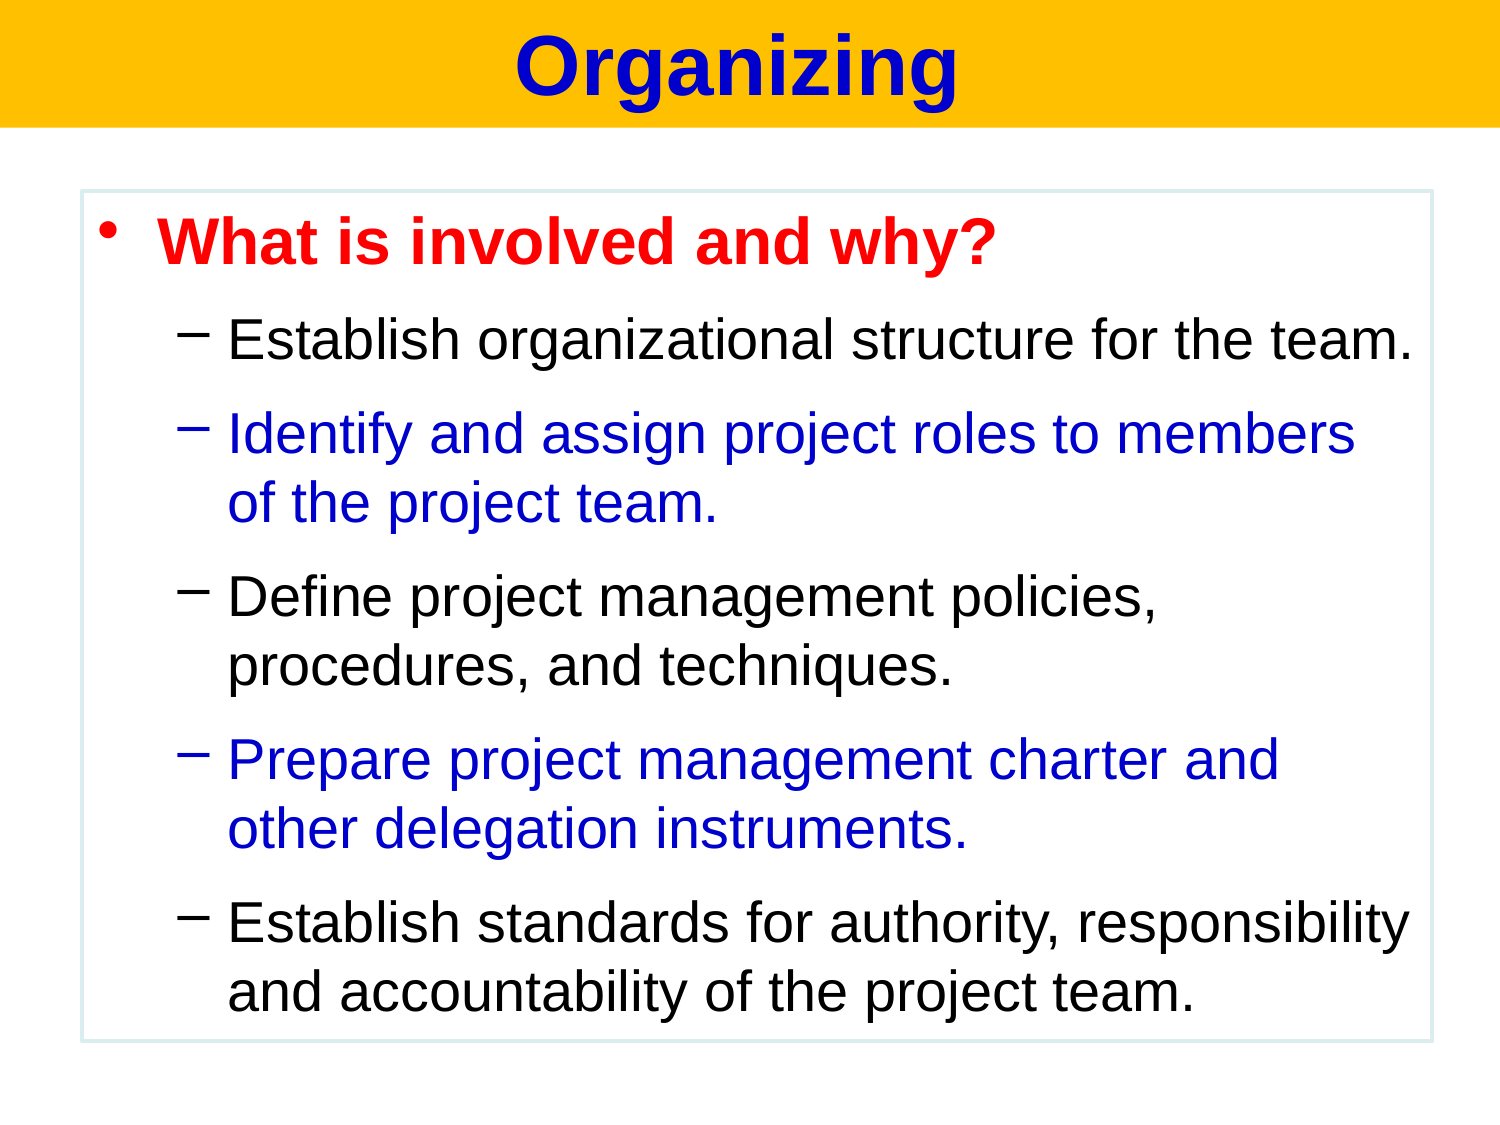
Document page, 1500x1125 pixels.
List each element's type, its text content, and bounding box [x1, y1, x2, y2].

list What is involved and why? Establish organizational structure for the team. Identify and assign project roles to members of the project team. Define project management policies, procedures, and techniques. Prepare project management charter and other delegation instruments. Establish standards for authority, responsibility and accountability of the project team. [80, 189, 1434, 1043]
text_box Organizing [0, 0, 1500, 128]
